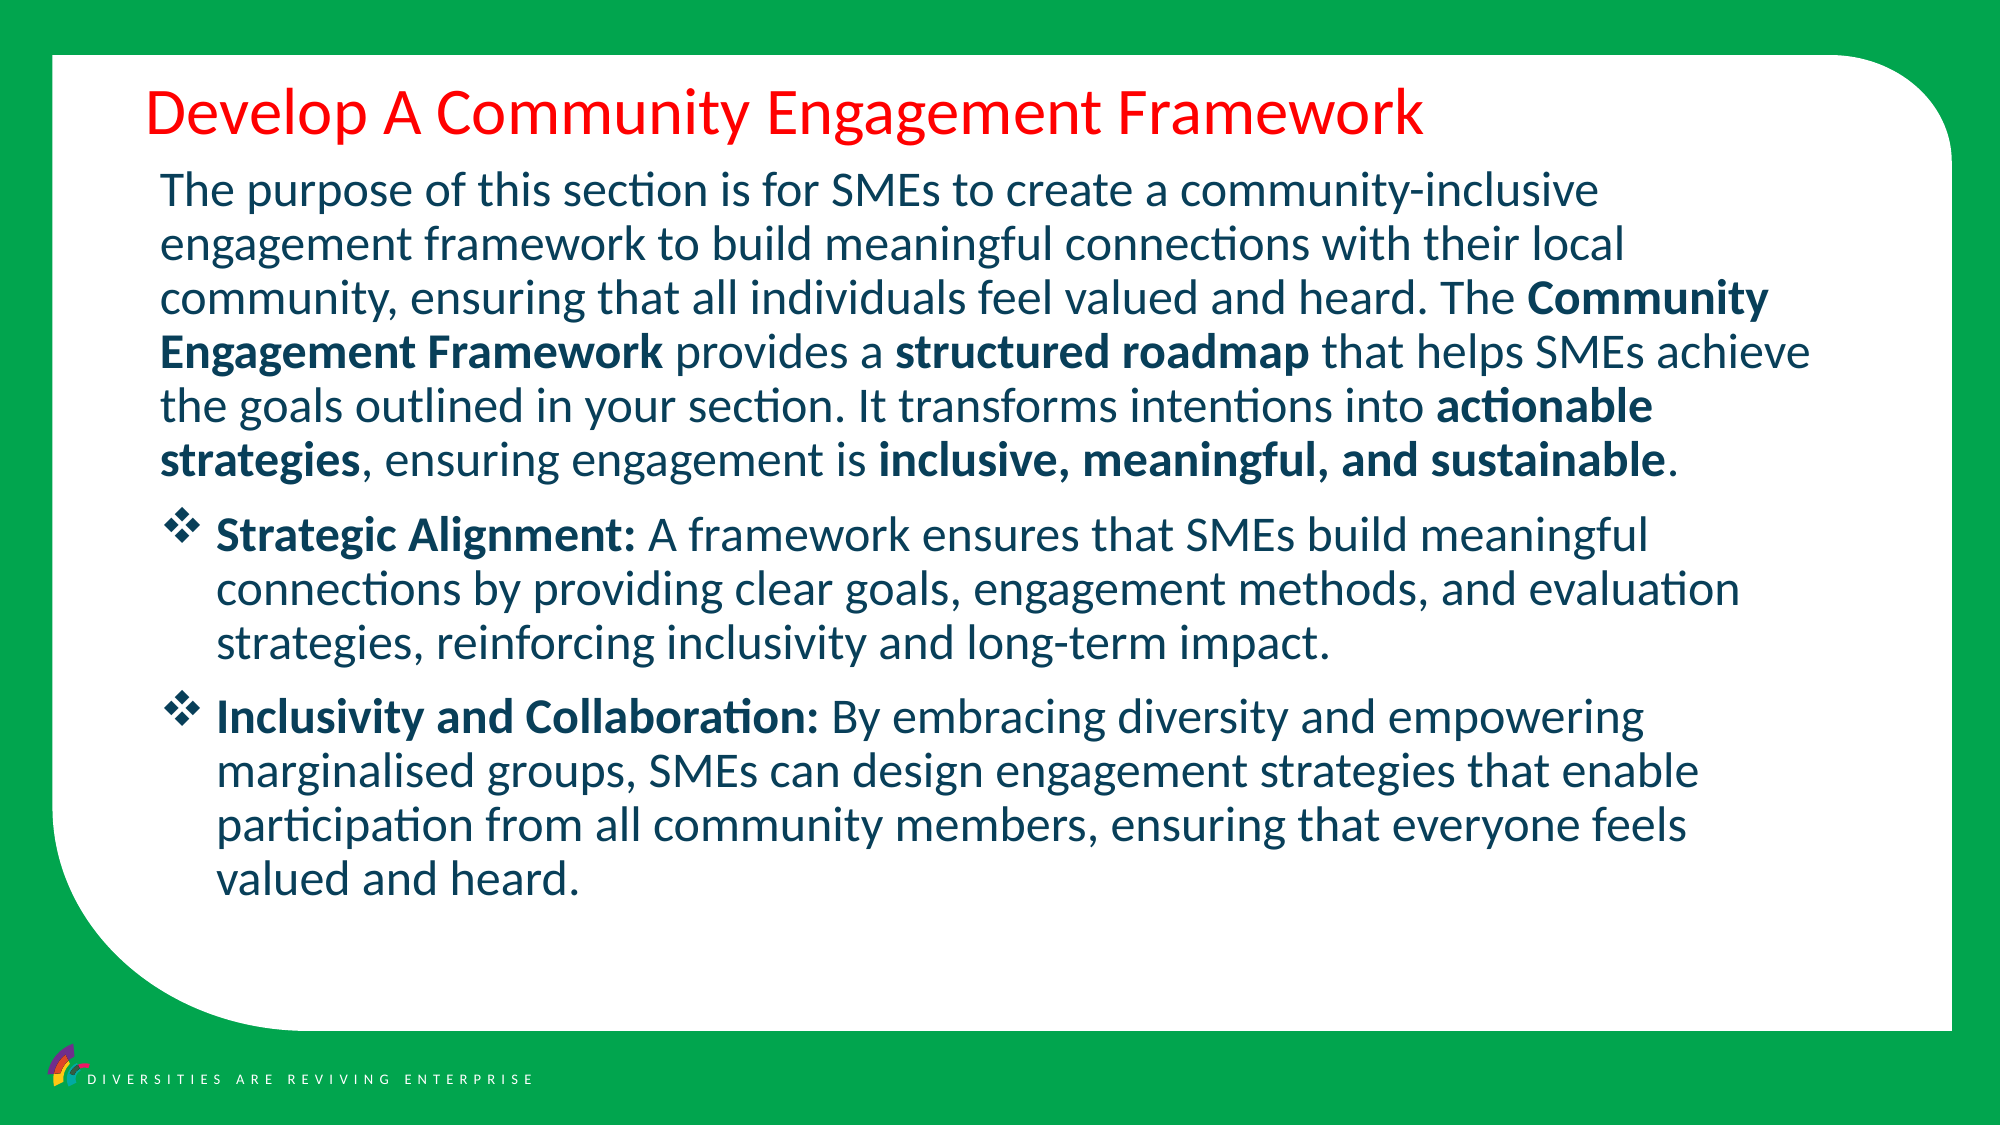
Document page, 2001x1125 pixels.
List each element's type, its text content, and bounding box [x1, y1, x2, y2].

list The purpose of this section is for SMEs to create a community-inclusive engagement framework to build meaningful connections with their local community, ensuring that all individuals feel valued and heard. The Community Engagement Framework provides a structured roadmap that helps SMEs achieve the goals outlined in your section. It transforms intentions into actionable strategies, ensuring engagement is inclusive, meaningful, and sustainable. Strategic Alignment: A framework ensures that SMEs build meaningful connections by providing clear goals, engagement methods, and evaluation strategies, reinforcing inclusivity and long-term impact. Inclusivity and Collaboration: By embracing diversity and empowering marginalised groups, SMEs can design engagement strategies that enable participation from all community members, ensuring that everyone feels valued and heard. [145, 202, 1830, 788]
list Develop A Community Engagement Framework [130, 69, 1869, 202]
